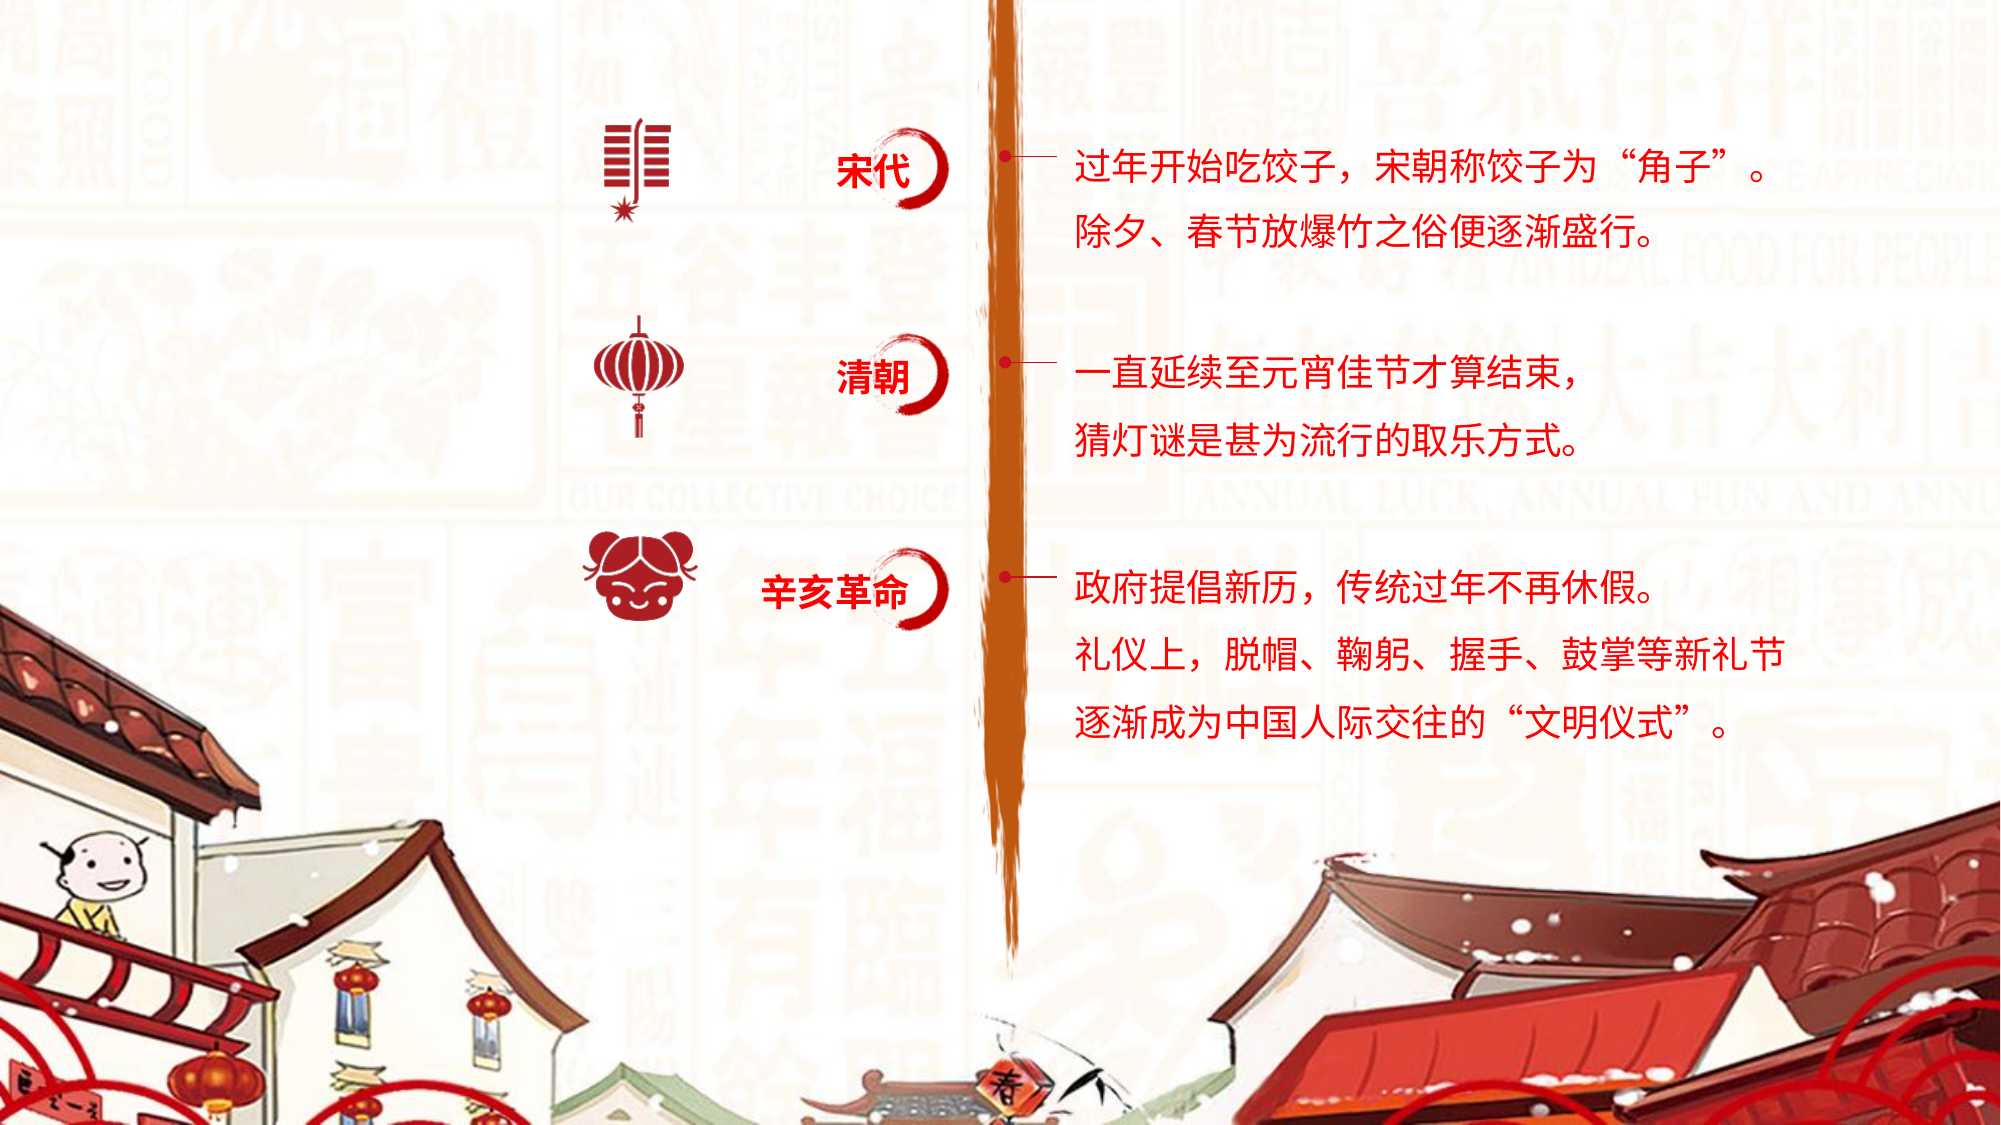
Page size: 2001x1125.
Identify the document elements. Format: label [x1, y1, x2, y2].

text_box [564, 305, 1761, 471]
picture [0, 0, 2001, 1125]
text_box [564, 500, 1836, 754]
text_box [564, 96, 1796, 262]
